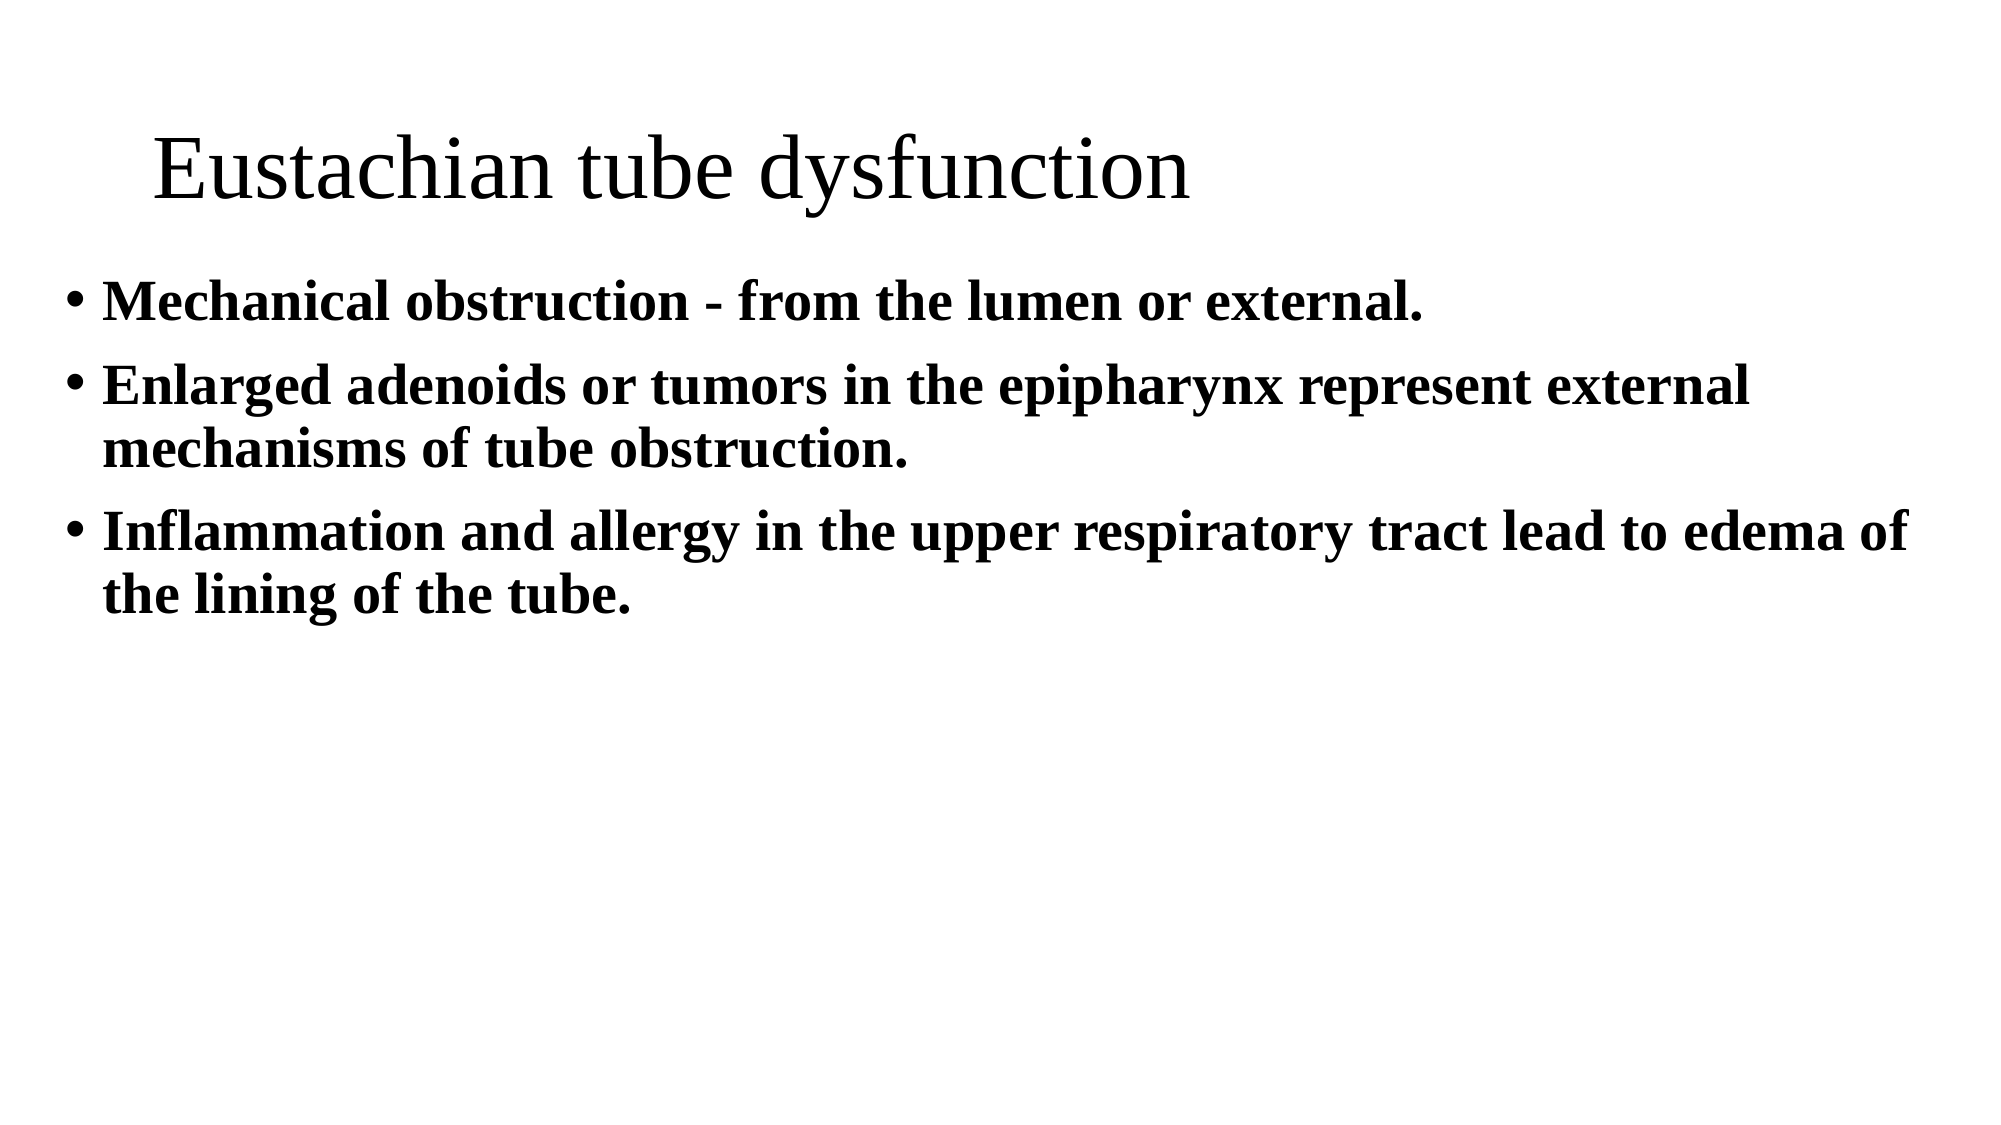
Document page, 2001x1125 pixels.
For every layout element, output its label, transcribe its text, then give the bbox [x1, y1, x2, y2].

list Mechanical obstruction - from the lumen or external. Enlarged adenoids or tumors in the epipharynx represent external mechanisms of tube obstruction. Inflammation and allergy in the upper respiratory tract lead to edema of the lining of the tube. [50, 262, 1967, 1063]
title Eustachian tube dysfunction [137, 59, 1863, 278]
